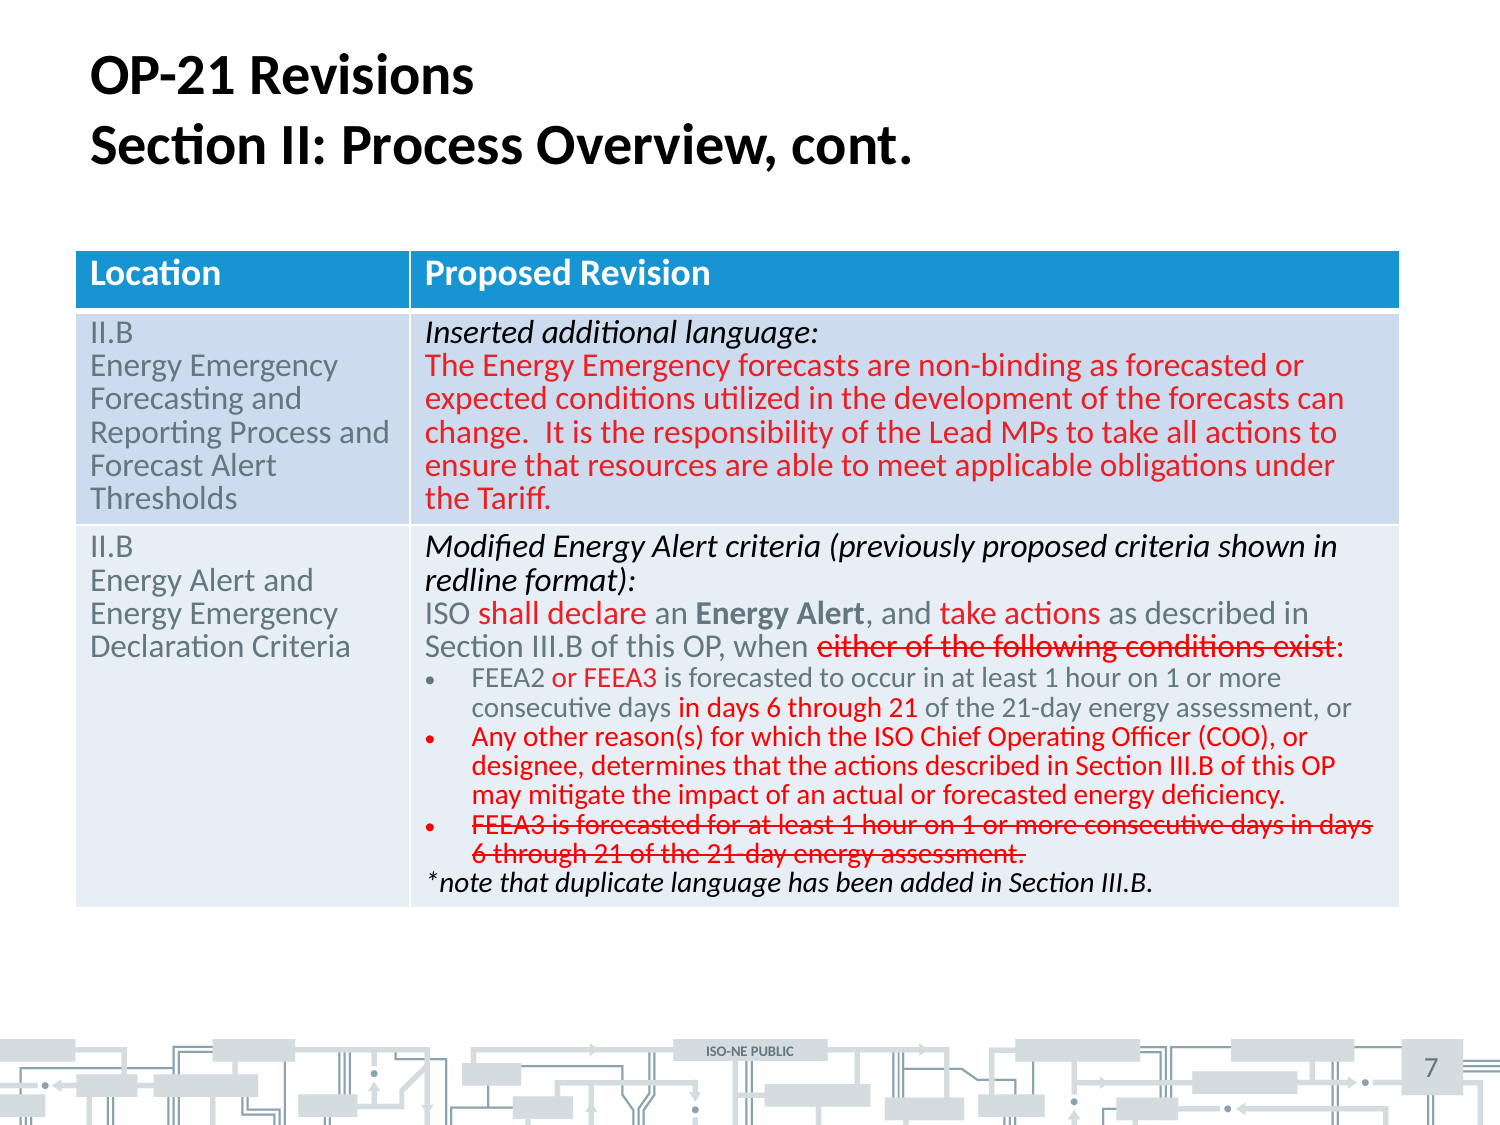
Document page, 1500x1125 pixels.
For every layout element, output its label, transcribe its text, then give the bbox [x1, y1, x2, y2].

table_cell II.B Energy Emergency Forecasting and Reporting Process and Forecast Alert Thresholds [76, 314, 409, 524]
table_cell Modified Energy Alert criteria (previously proposed criteria shown in redline format): ISO shall declare an Energy Alert, and take actions as described in Section III.B of this OP, when either of the following conditions exist: FEEA2 or FEEA3 is forecasted to occur in at least 1 hour on 1 or more consecutive days in days 6 through 21 of the 21-day energy assessment, or Any other reason(s) for which the ISO Chief Operating Officer (COO), or designee, determines that the actions described in Section III.B of this OP may mitigate the impact of an actual or forecasted energy deficiency. FEEA3 is forecasted for at least 1 hour on 1 or more consecutive days in days 6 through 21 of the 21-day energy assessment. *note that duplicate language has been added in Section III.B. [411, 526, 1399, 907]
table_header Location [76, 251, 409, 308]
table_cell Inserted additional language: The Energy Emergency forecasts are non-binding as forecasted or expected conditions utilized in the development of the forecasts can change. It is the responsibility of the Lead MPs to take all actions to ensure that resources are able to meet applicable obligations under the Tariff. [411, 314, 1399, 524]
table_cell II.B Energy Alert and Energy Emergency Declaration Criteria [76, 526, 409, 907]
picture [0, 1031, 1500, 1125]
slide_number 7 [1400, 1044, 1463, 1088]
table_header Proposed Revision [411, 251, 1399, 308]
title OP-21 Revisions Section II: Process Overview, cont. [75, 12, 1425, 200]
